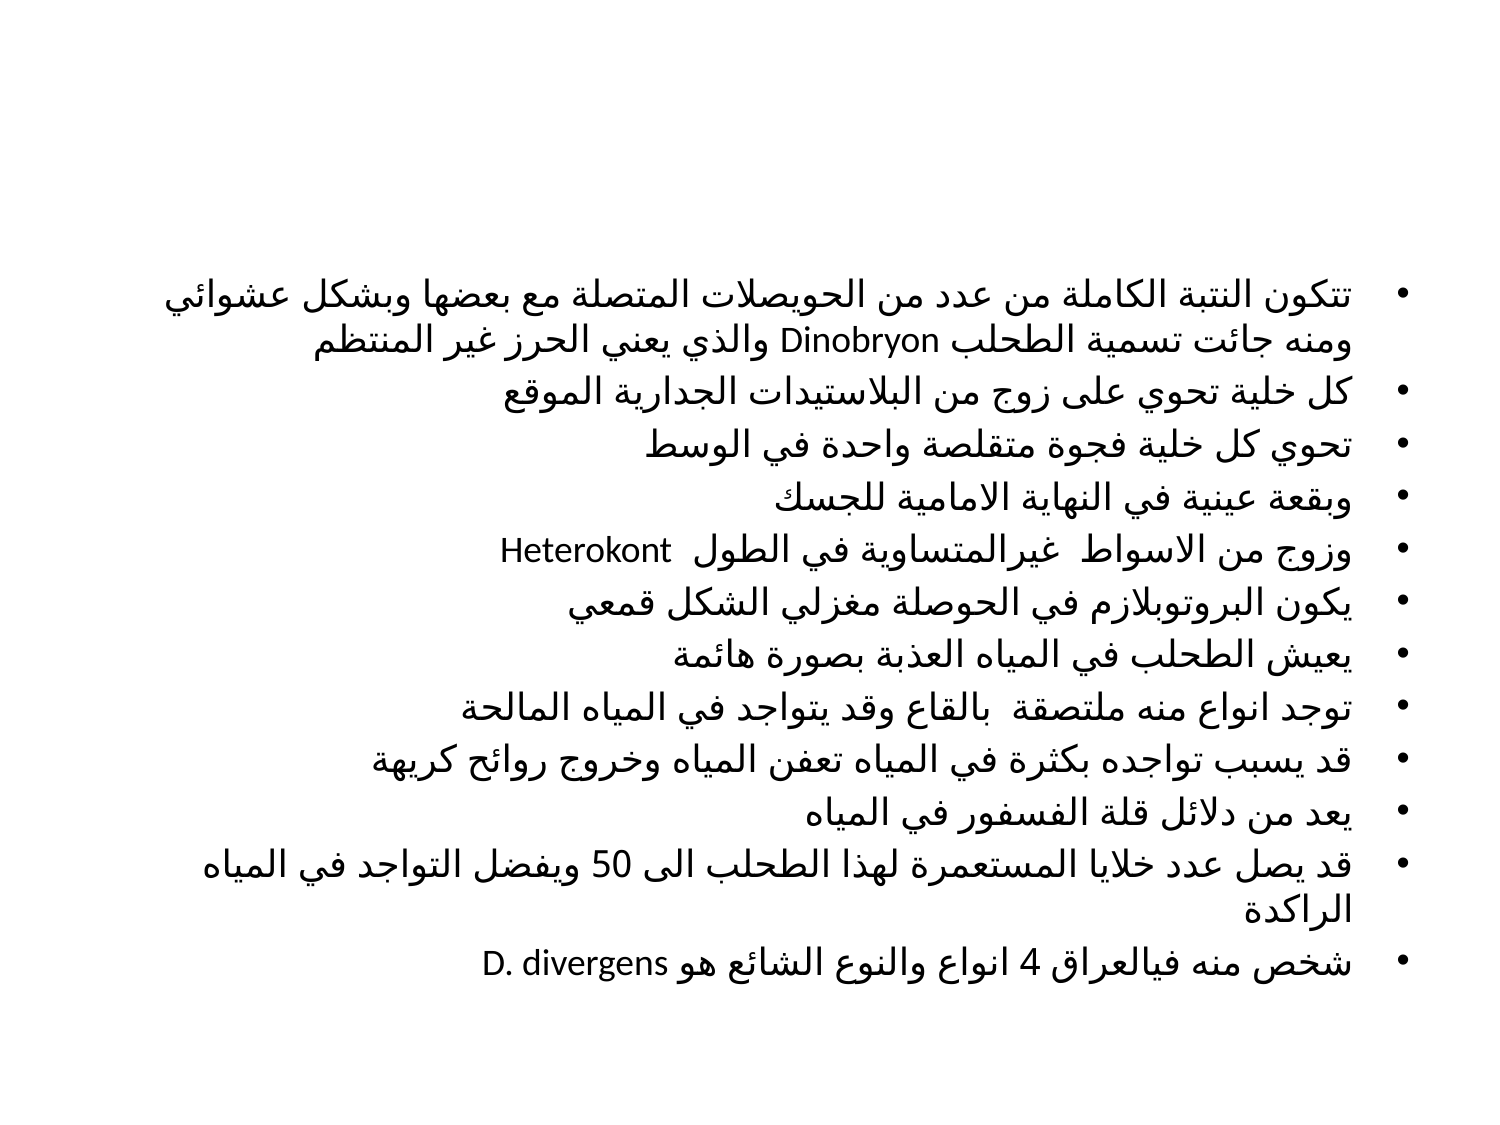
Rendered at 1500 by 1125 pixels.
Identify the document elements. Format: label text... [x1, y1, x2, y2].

list تتكون النتبة الكاملة من عدد من الحويصلات المتصلة مع بعضها وبشكل عشوائي ومنه جائت تسمية الطحلب Dinobryon والذي يعني الحرز غير المنتظم كل خلية تحوي على زوج من البلاستيدات الجدارية الموقع تحوي كل خلية فجوة متقلصة واحدة في الوسط وبقعة عينية في النهاية الامامية للجسك وزوج من الاسواط غيرالمتساوية في الطول Heterokont يكون البروتوبلازم في الحوصلة مغزلي الشكل قمعي يعيش الطحلب في المياه العذبة بصورة هائمة توجد انواع منه ملتصقة بالقاع وقد يتواجد في المياه المالحة قد يسبب تواجده بكثرة في المياه تعفن المياه وخروج روائح كريهة يعد من دلائل قلة الفسفور في المياه قد يصل عدد خلايا المستعمرة لهذا الطحلب الى 50 ويفضل التواجد في المياه الراكدة شخص منه فيالعراق 4 انواع والنوع الشائع هو D. divergens [75, 262, 1425, 1005]
